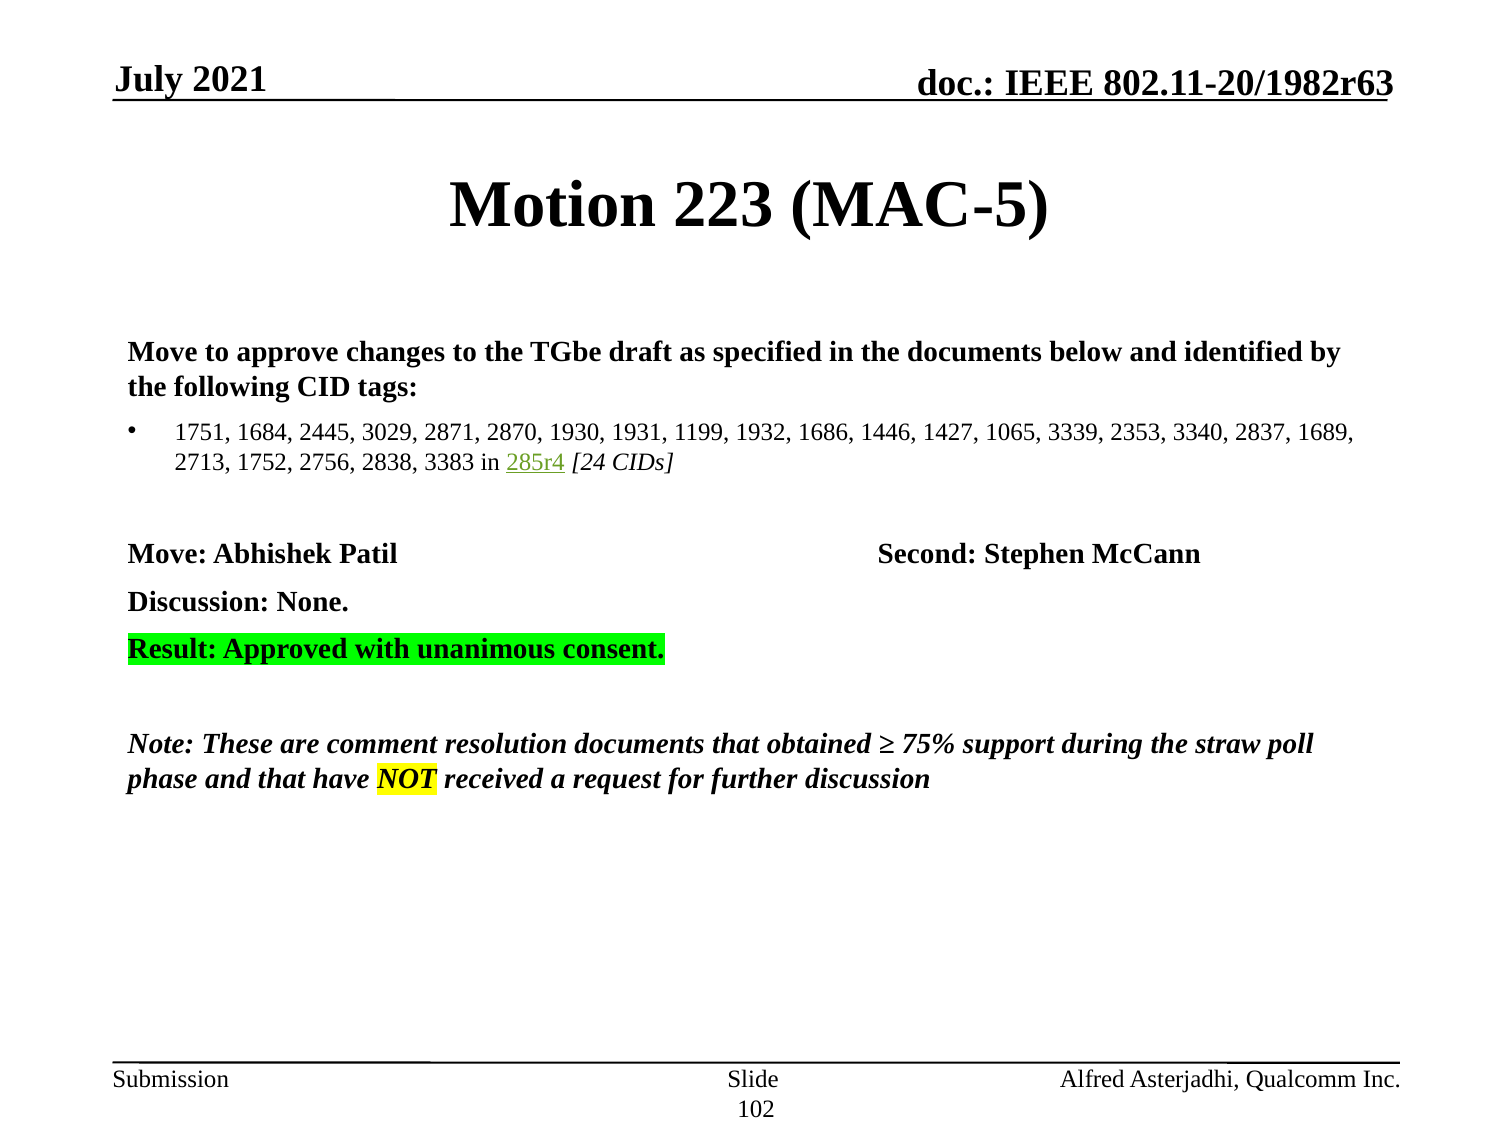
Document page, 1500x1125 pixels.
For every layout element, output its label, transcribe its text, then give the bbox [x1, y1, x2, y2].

slide_number Slide 102 [712, 1061, 800, 1123]
footer Alfred Asterjadhi, Qualcomm Inc. [878, 1061, 1402, 1093]
title Motion 223 (MAC-5) [112, 112, 1388, 288]
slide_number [114, 54, 423, 100]
list Move to approve changes to the TGbe draft as specified in the documents below and identified by the following CID tags: 1751, 1684, 2445, 3029, 2871, 2870, 1930, 1931, 1199, 1932, 1686, 1446, 1427, 1065, 3339, 2353, 3340, 2837, 1689, 2713, 1752, 2756, 2838, 3383 in 285r4 [24 CIDs] Move: Abhishek Patil Second: Stephen McCann Discussion: None. Result: Approved with unanimous consent. Note: These are comment resolution documents that obtained ≥ 75% support during the straw poll phase and that have NOT received a request for further discussion [112, 324, 1388, 1063]
